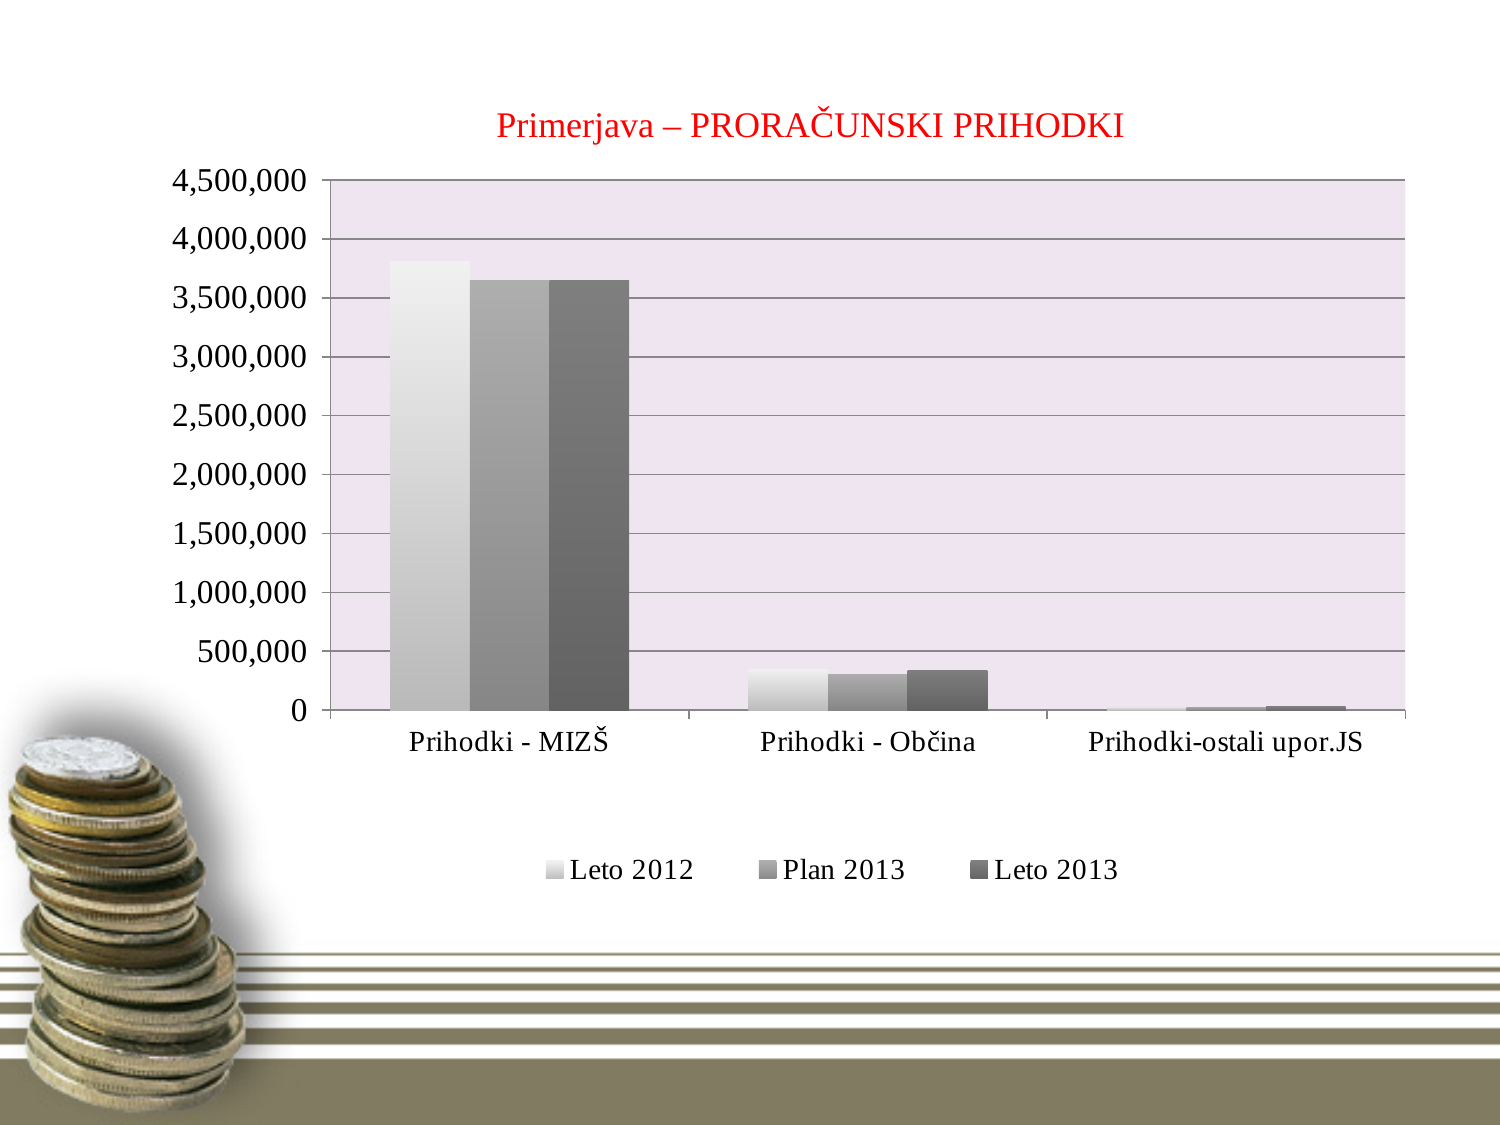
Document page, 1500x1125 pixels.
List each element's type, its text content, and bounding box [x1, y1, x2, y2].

chart [34, 152, 1407, 1079]
picture [0, 0, 1500, 1125]
title Primerjava – PRORAČUNSKI PRIHODKI [234, 93, 1388, 150]
